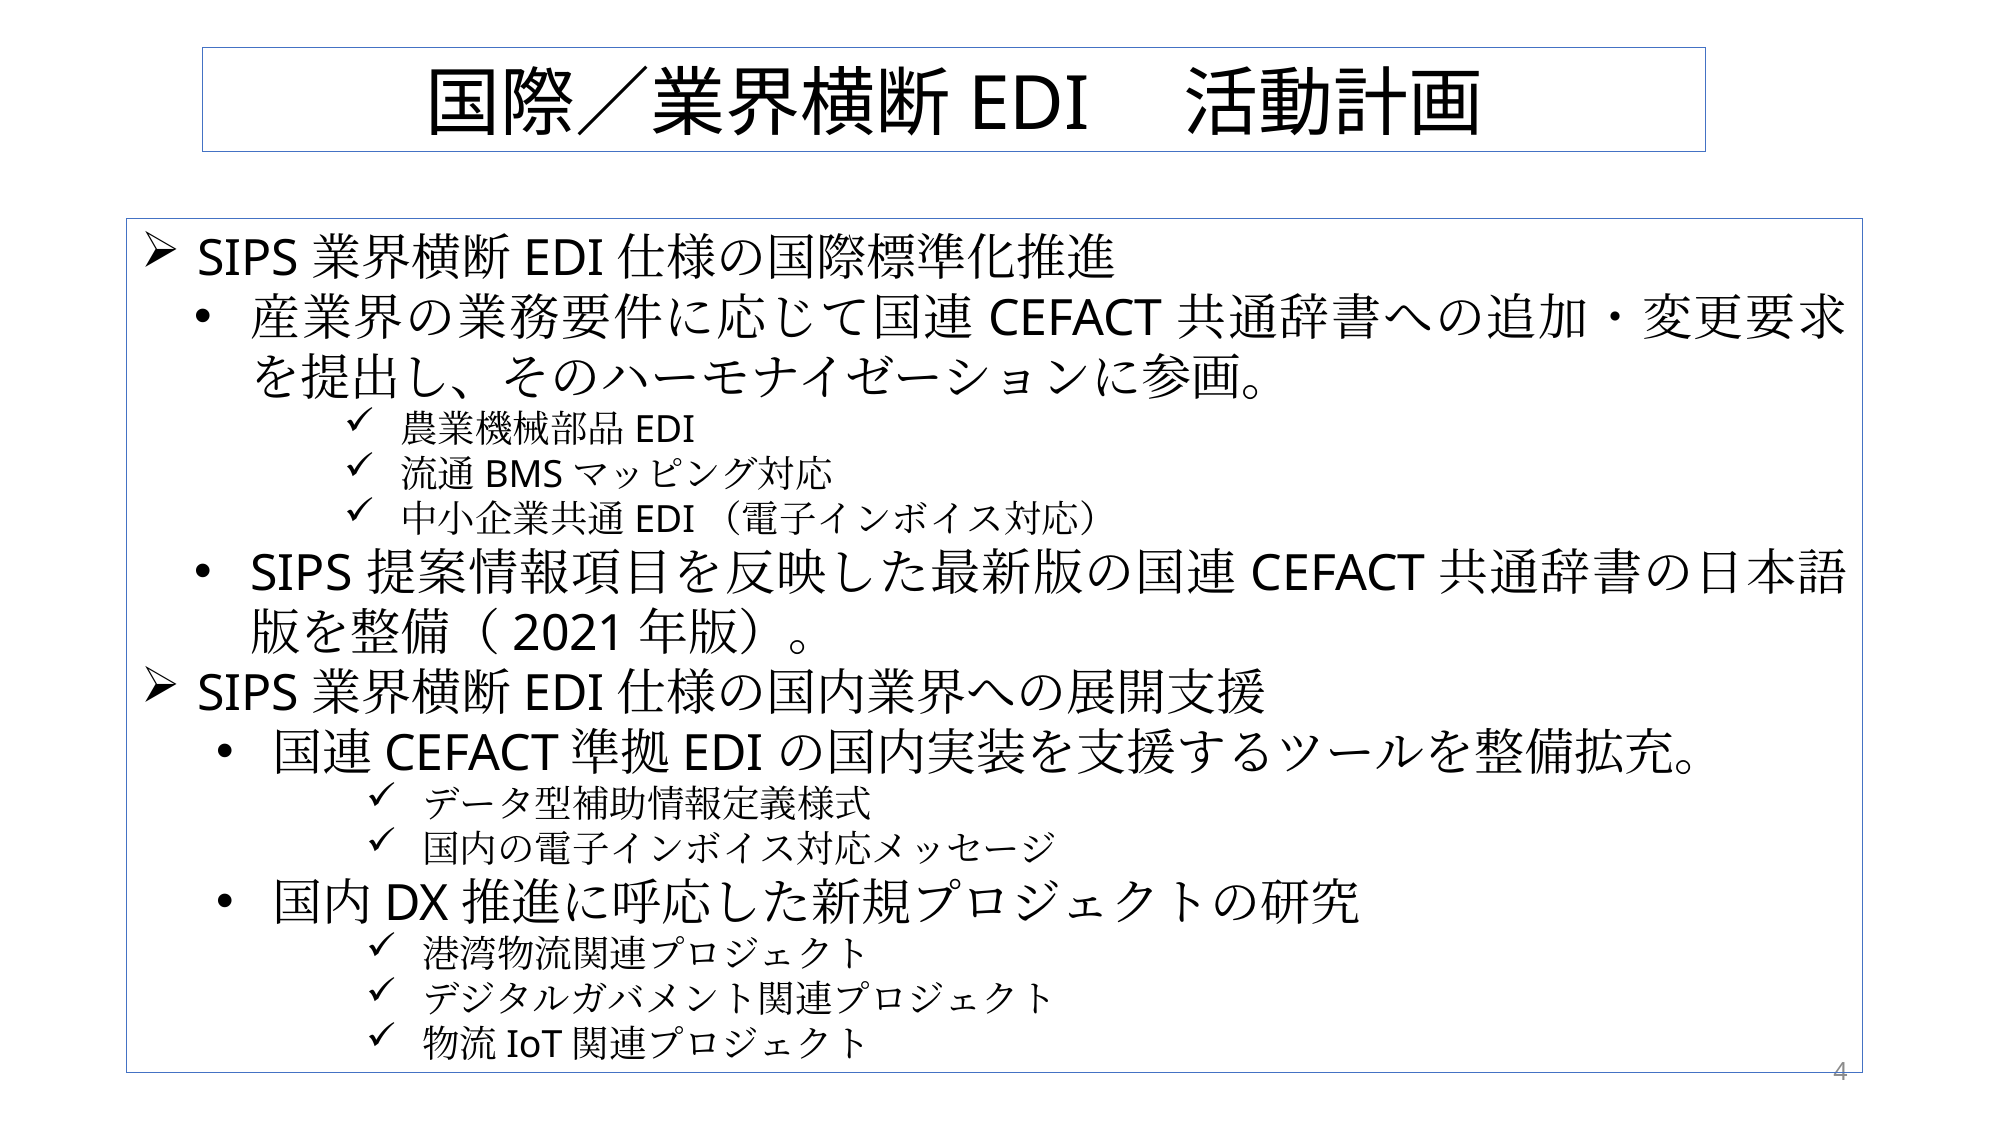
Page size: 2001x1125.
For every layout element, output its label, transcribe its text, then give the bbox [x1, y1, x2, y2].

text_box 国際／業界横断EDI 活動計画 [202, 47, 1706, 152]
slide_number 4 [1412, 1073, 1863, 1103]
text_box SIPS業界横断EDI仕様の国際標準化推進 産業界の業務要件に応じて国連CEFACT共通辞書への追加・変更要求を提出し、そのハーモナイゼーションに参画。 農業機械部品EDI 流通BMSマッピング対応 中小企業共通EDI（電子インボイス対応） SIPS提案情報項目を反映した最新版の国連CEFACT共通辞書の日本語版を整備（2021年版）。 SIPS業界横断EDI仕様の国内業界への展開支援 国連CEFACT準拠EDIの国内実装を支援するツールを整備拡充。 データ型補助情報定義様式 国内の電子インボイス対応メッセージ 国内DX推進に呼応した新規プロジェクトの研究 港湾物流関連プロジェクト デジタルガバメント関連プロジェクト 物流IoT関連プロジェクト [126, 218, 1863, 1073]
